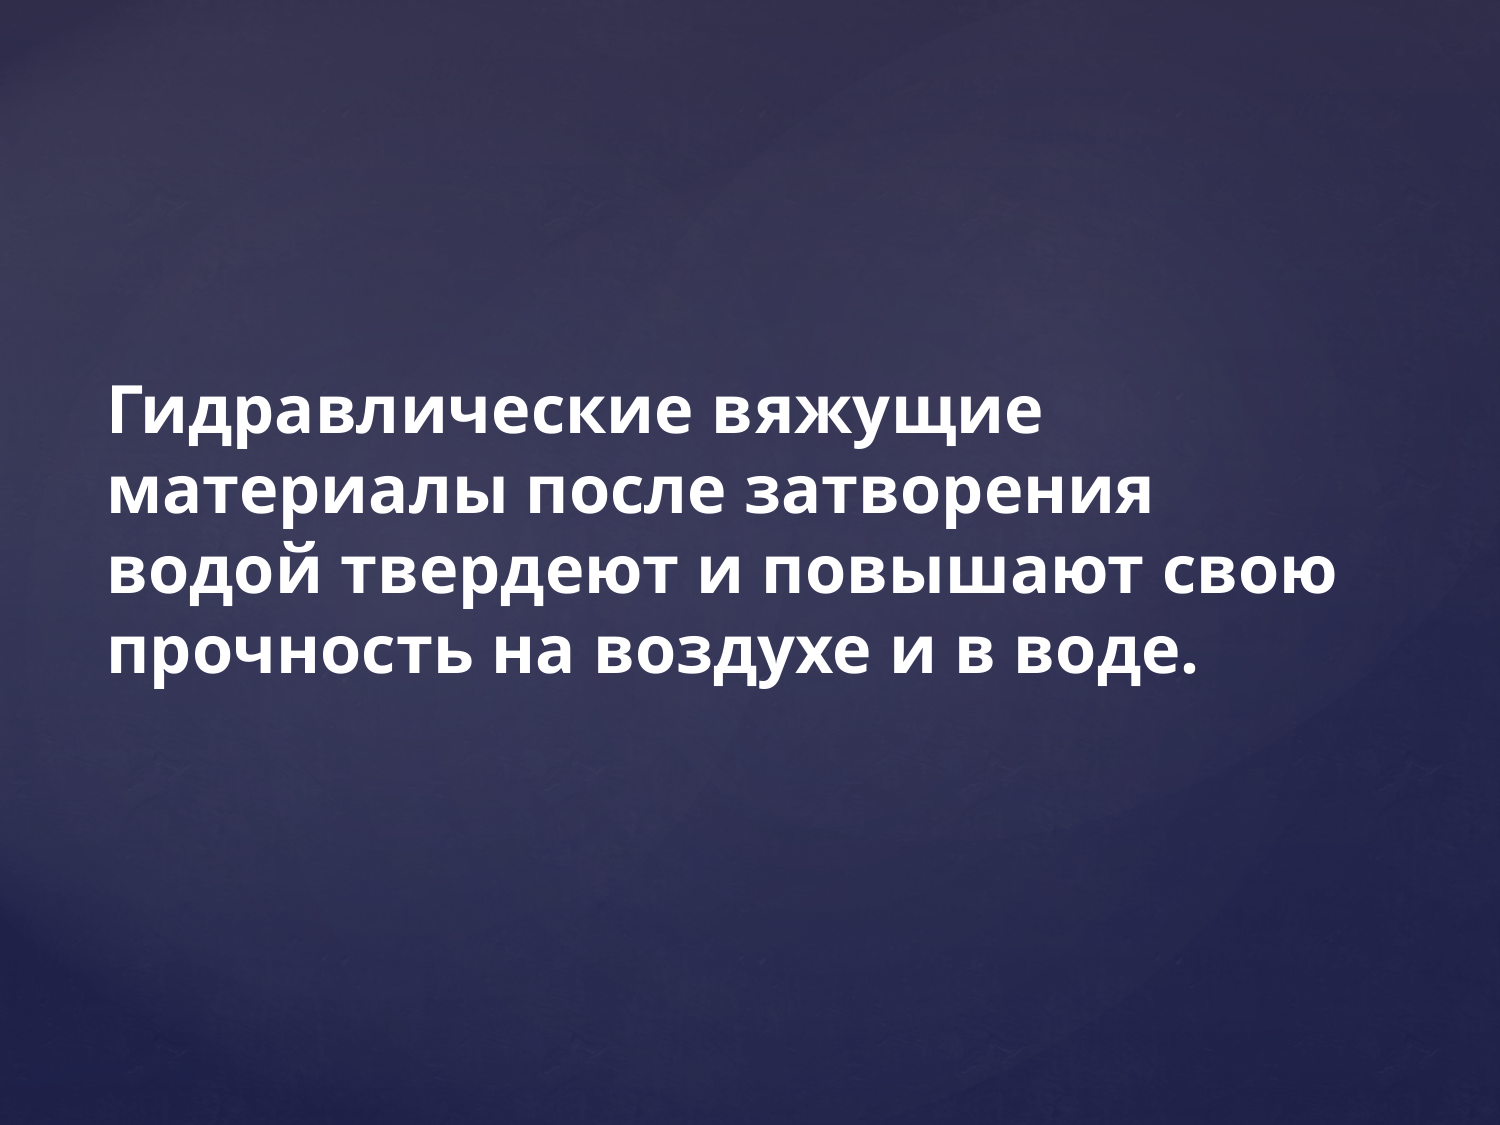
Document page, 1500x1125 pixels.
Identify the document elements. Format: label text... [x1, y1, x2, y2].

list Гидравлические вяжущие материалы после затворения водой твердеют и повышают свою прочность на воздухе и в воде. [88, 42, 1376, 1012]
